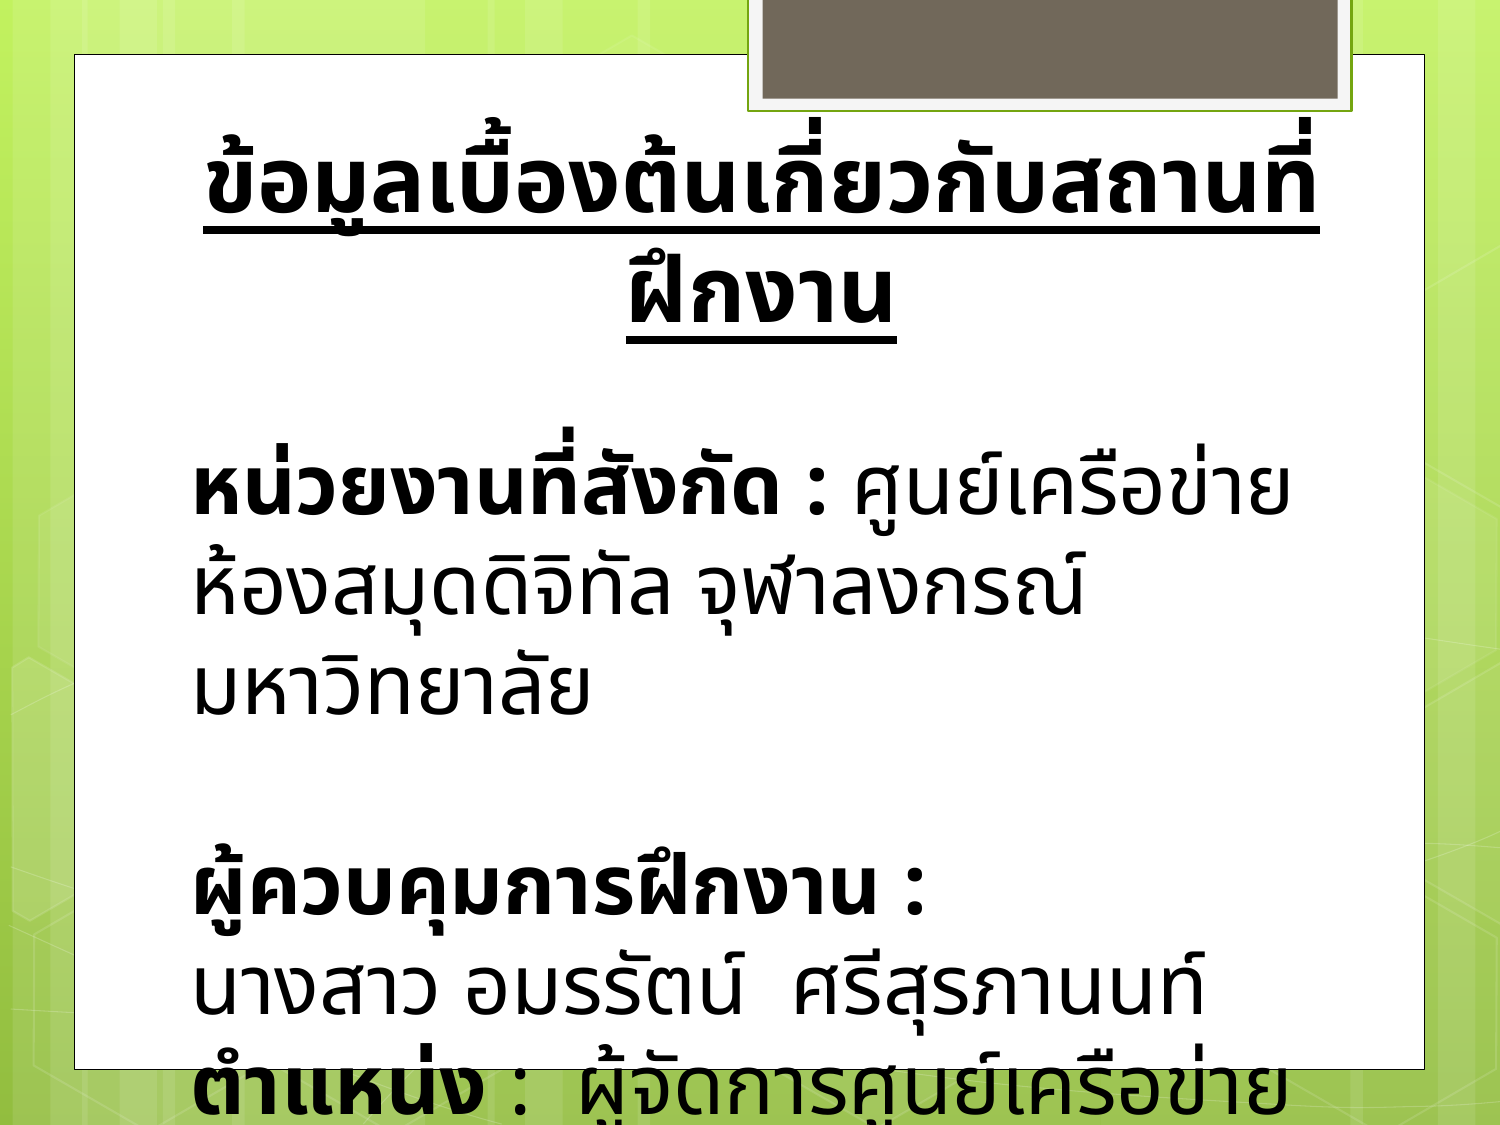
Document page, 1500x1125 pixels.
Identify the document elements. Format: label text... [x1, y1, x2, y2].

text_box ข้อมูลเบื้องต้นเกี่ยวกับสถานที่ฝึกงาน หน่วยงานที่สังกัด : ศูนย์เครือข่ายห้องสมุดดิจิทัล จุฬาลงกรณ์มหาวิทยาลัย ผู้ควบคุมการฝึกงาน : นางสาว อมรรัตน์ ศรีสุรภานนท์ ตำแหน่ง : ผู้จัดการศูนย์เครือข่ายห้องสมุดดิจิทัล [175, 113, 1348, 1125]
